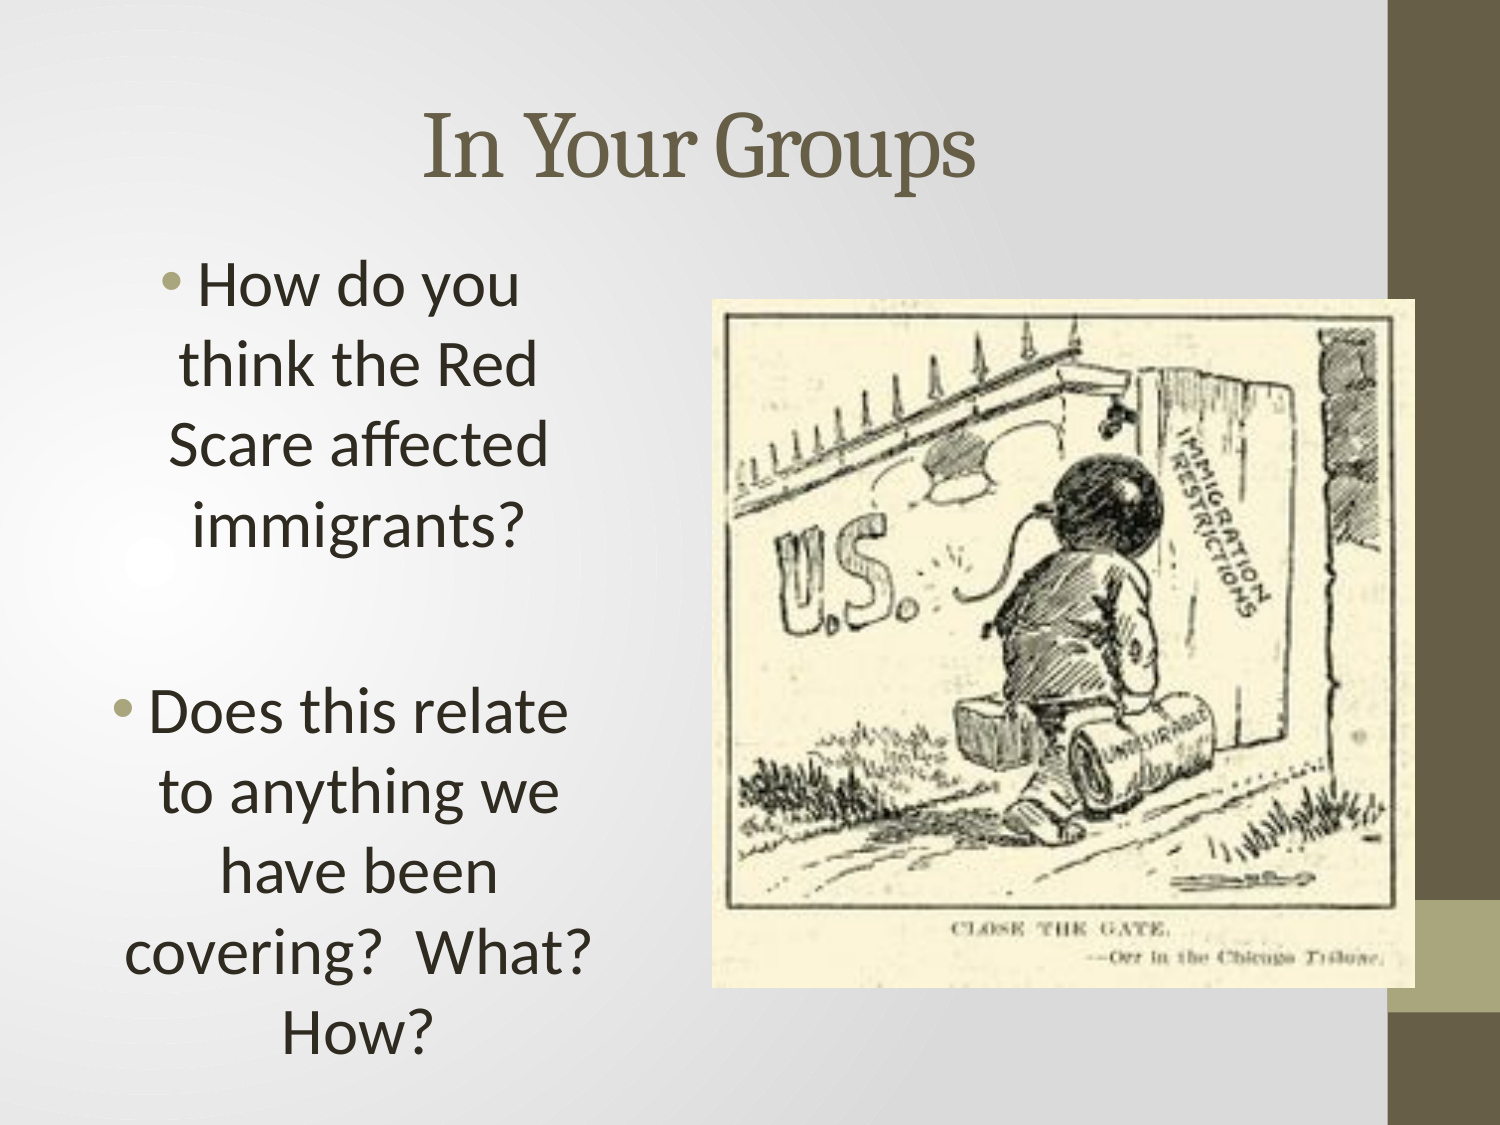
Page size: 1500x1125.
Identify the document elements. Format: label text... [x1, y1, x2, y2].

picture [711, 299, 1416, 988]
title In Your Groups [75, 45, 1325, 233]
list How do you think the Red Scare affected immigrants? Does this relate to anything we have been covering? What? How? [50, 232, 613, 1096]
